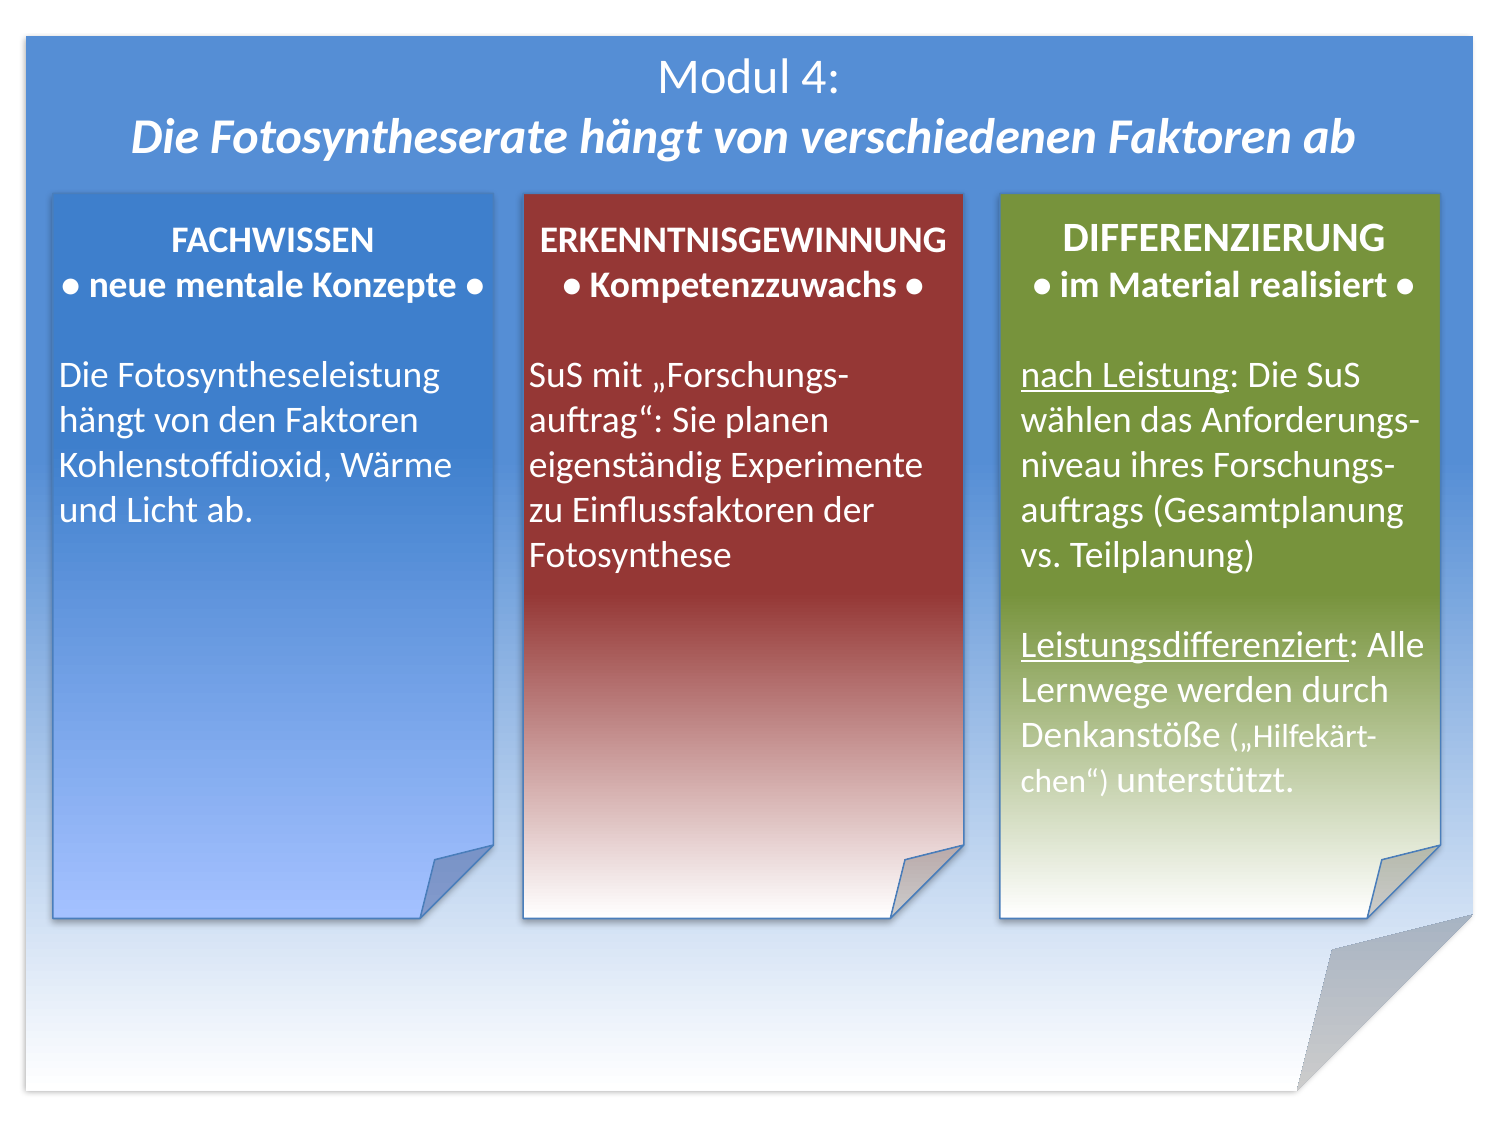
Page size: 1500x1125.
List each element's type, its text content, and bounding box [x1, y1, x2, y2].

text_box Modul 4: Die Fotosyntheserate hängt von verschiedenen Faktoren ab [25, 35, 1473, 171]
text_box FACHWISSEN • neue mentale Konzepte • Die Fotosyntheseleistung hängt von den Faktoren Kohlenstoffdioxid, Wärme und Licht ab. [52, 208, 494, 536]
text_box [52, 192, 495, 920]
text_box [522, 193, 964, 919]
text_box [999, 193, 1441, 919]
text_box [24, 35, 1474, 1092]
